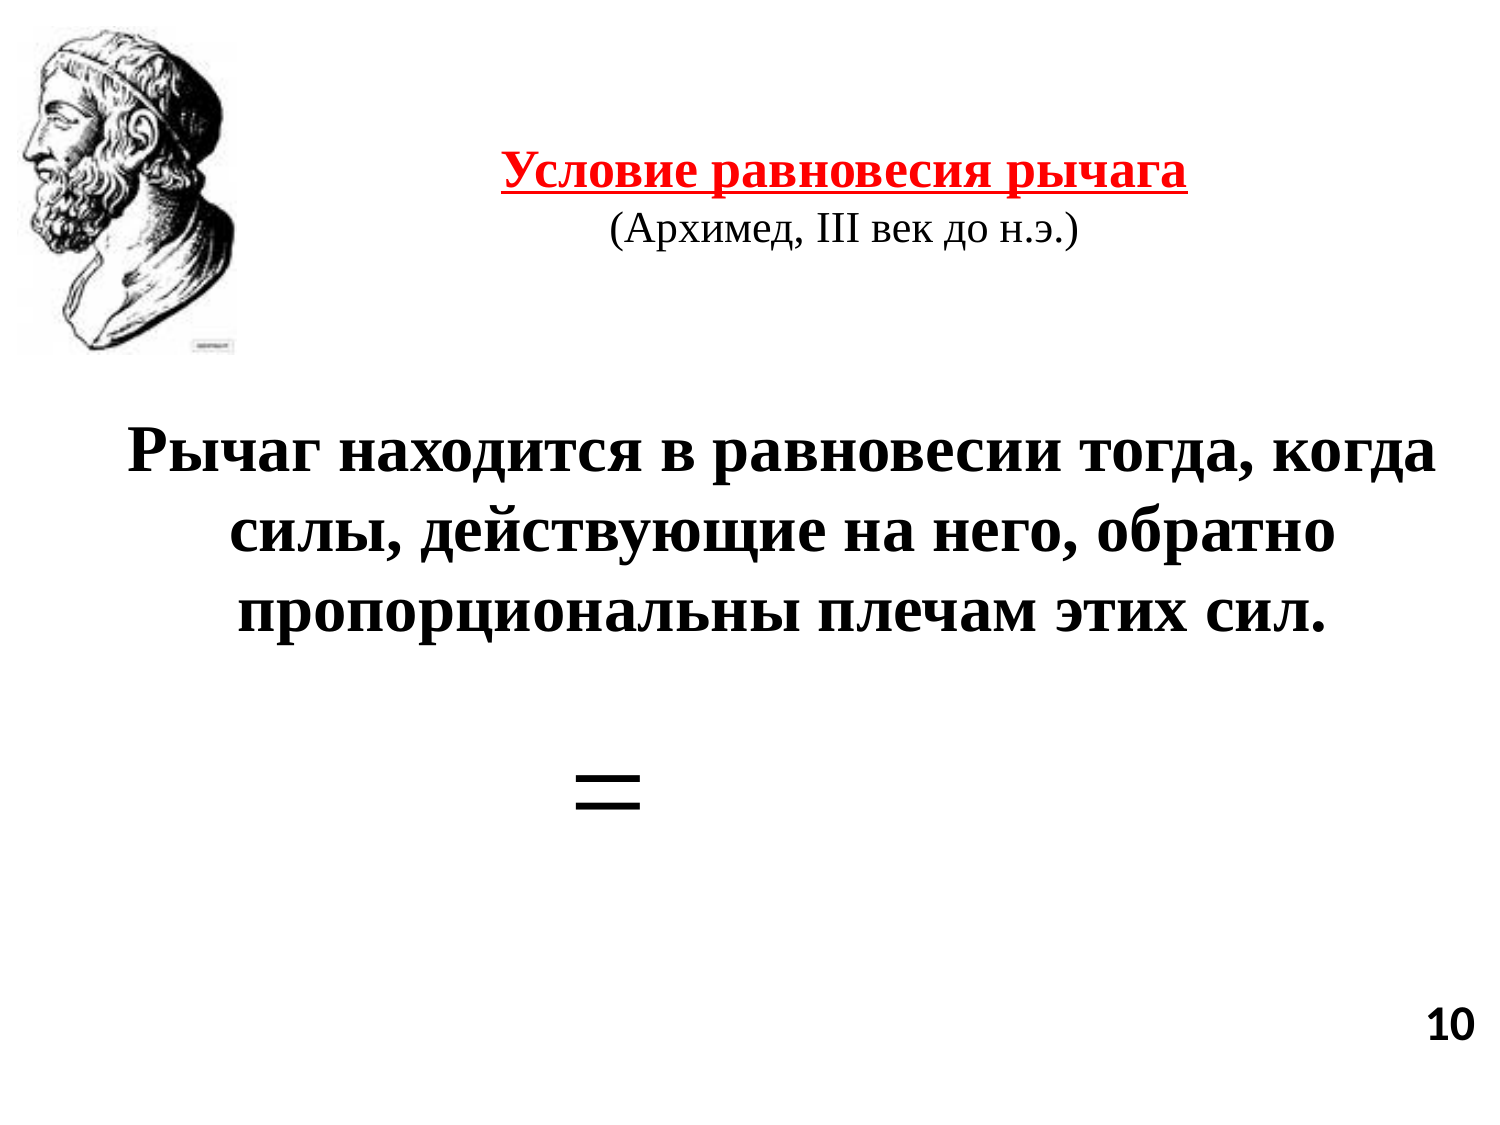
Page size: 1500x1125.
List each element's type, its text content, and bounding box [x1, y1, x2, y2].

title Условие равновесия рычага (Архимед, III век до н.э.) [242, 125, 1447, 313]
picture [17, 26, 237, 356]
list Рычаг находится в равновесии тогда, когда силы, действующие на него, обратно пропорциональны плечам этих сил. [89, 397, 1478, 681]
text_box 10 [1409, 982, 1490, 1058]
